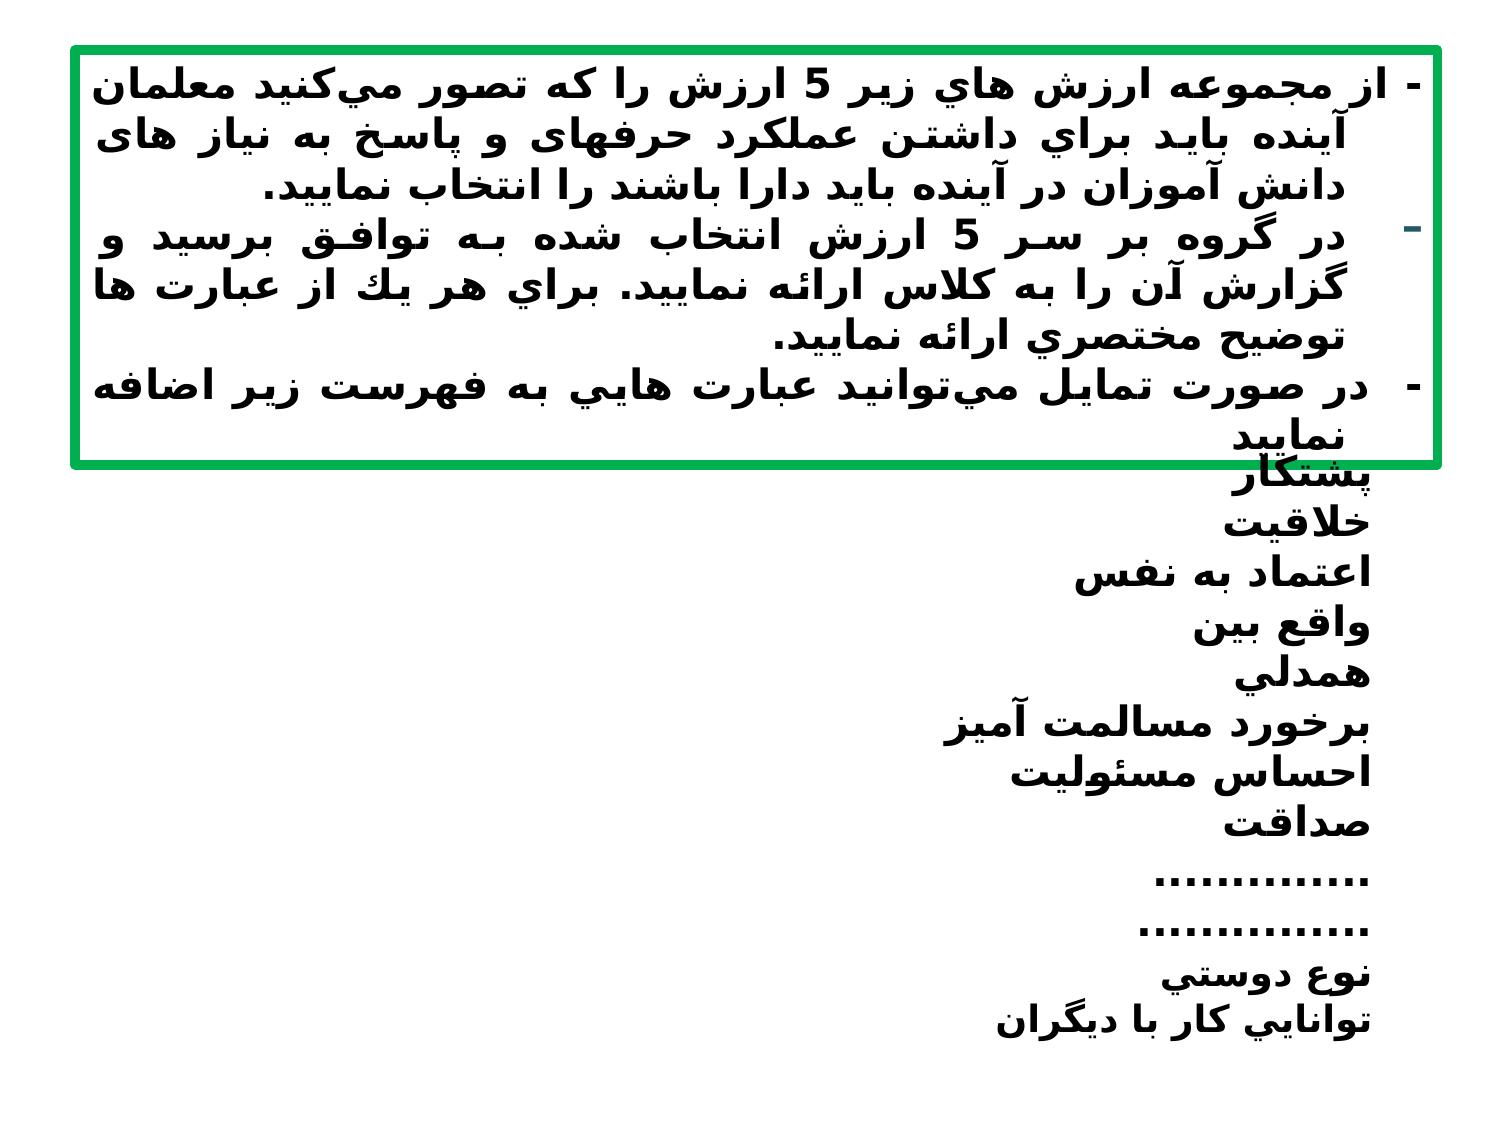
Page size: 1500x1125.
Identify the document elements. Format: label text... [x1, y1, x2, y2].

text_box پشتكار خلاقيت اعتماد به نفس واقع بين همدلي برخورد مسالمت آميز احساس مسئوليت صداقت .............. ............... نوع دوستي توانايي كار با ديگران حل مسئله يادگيري عميق و معنادار خود كنترلي انصاف برنامه ريزي يادگيري مادام العمر نظم و دقت تفکر تأملی تواضع [237, 437, 1388, 1053]
text_box - از مجموعه ارزش هاي زير 5 ارزش را كه تصور مي‌كنيد معلمان آینده بايد براي داشتن عملکرد حرفه‏ای و پاسخ به نیاز های دانش آموزان در آینده باید دارا باشند را انتخاب نماييد. در گروه بر سر 5 ارزش انتخاب شده به توافق برسيد و گزارش آن را به كلاس ارائه نماييد. براي هر يك از عبارت ها توضيح مختصري ارائه نماييد. - در صورت تمايل مي‌توانيد عبارت هايي به فهرست زير اضافه نماييد [74, 49, 1438, 465]
